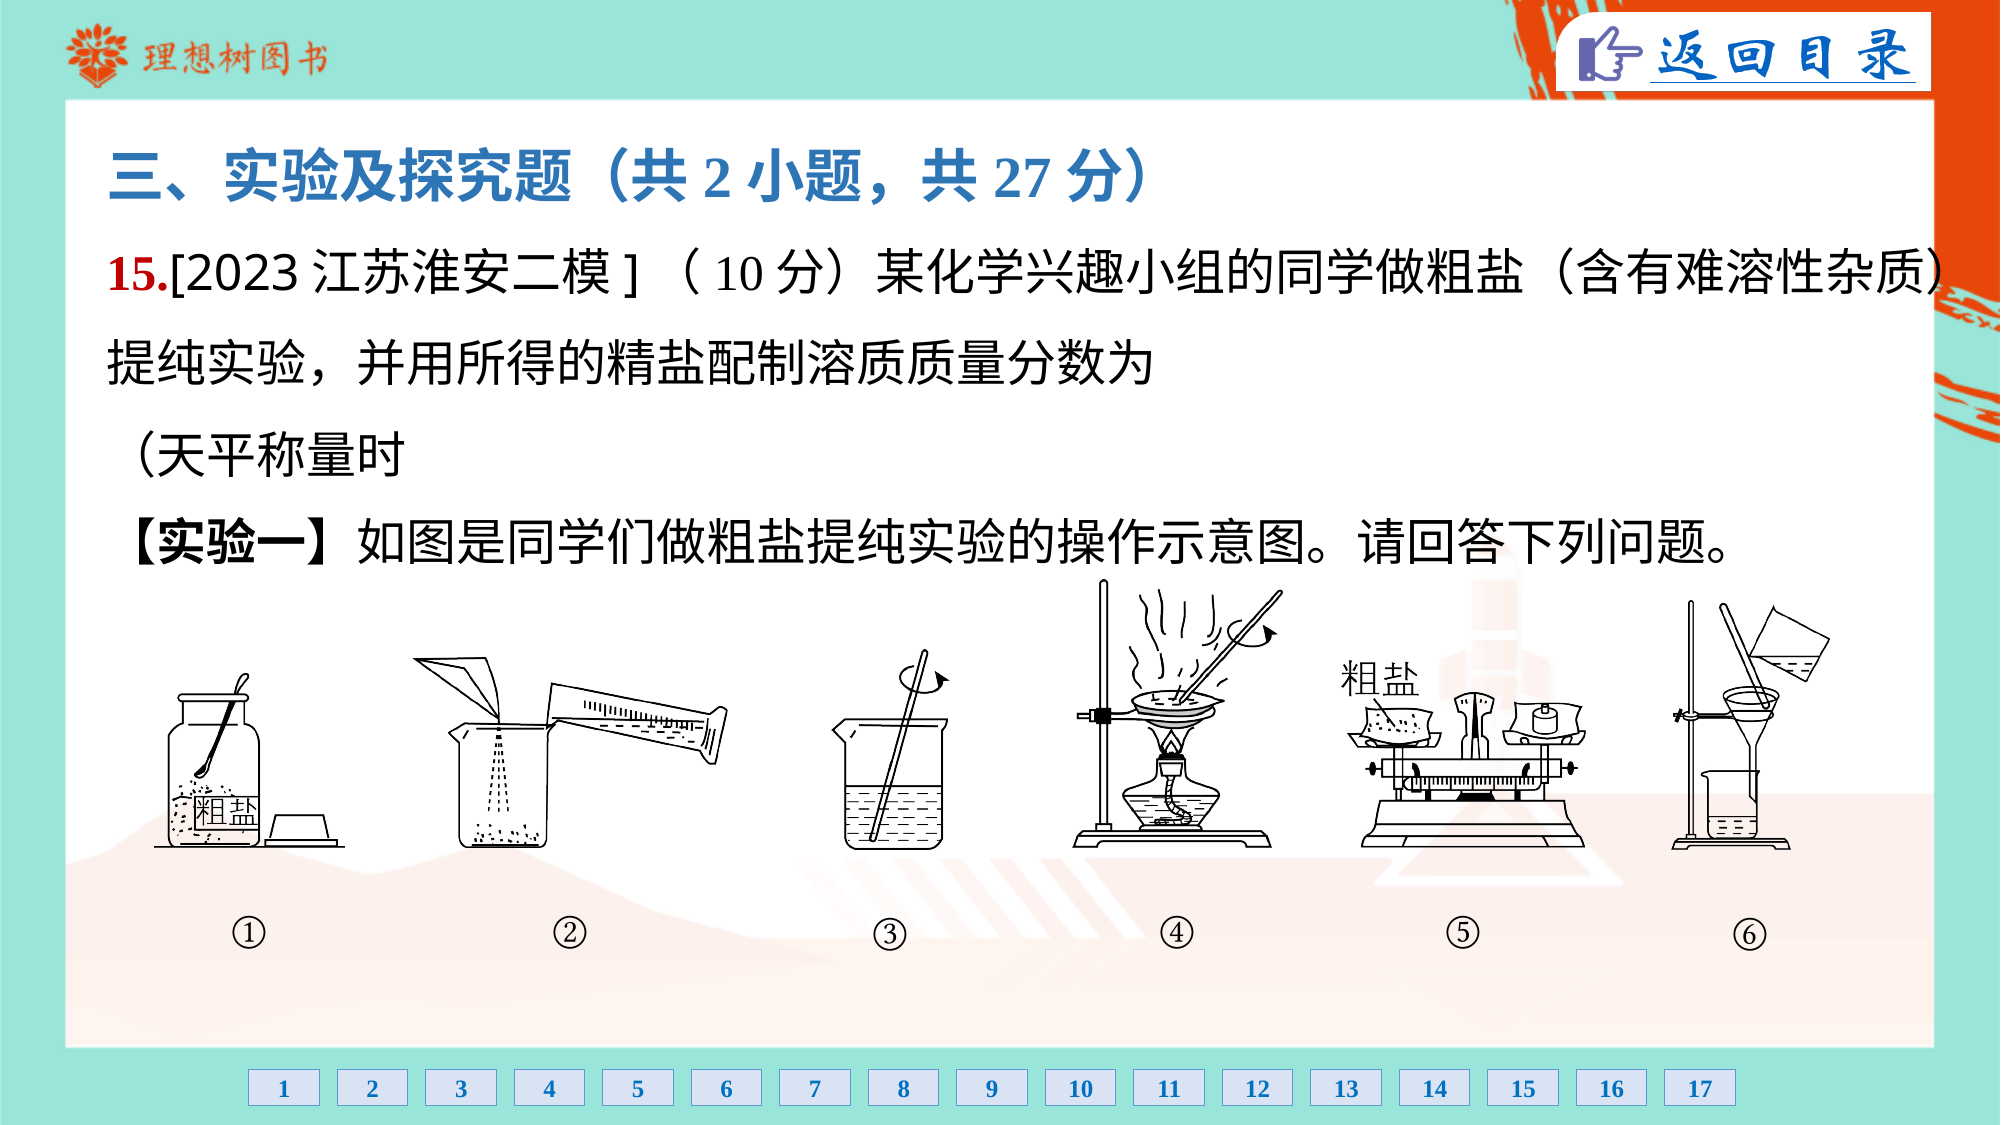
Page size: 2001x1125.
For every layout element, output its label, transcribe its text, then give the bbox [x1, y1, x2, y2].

text_box ① [219, 868, 281, 1016]
picture [0, 0, 2000, 1125]
text_box ③ [859, 869, 921, 1017]
text_box 三、实验及探究题（共2小题，共27分） [106, 138, 1895, 209]
text_box ⑥ [1719, 869, 1781, 1017]
text_box ⑤ [1432, 868, 1494, 1016]
text_box ④ [1146, 868, 1208, 1016]
text_box ② [539, 868, 601, 1016]
